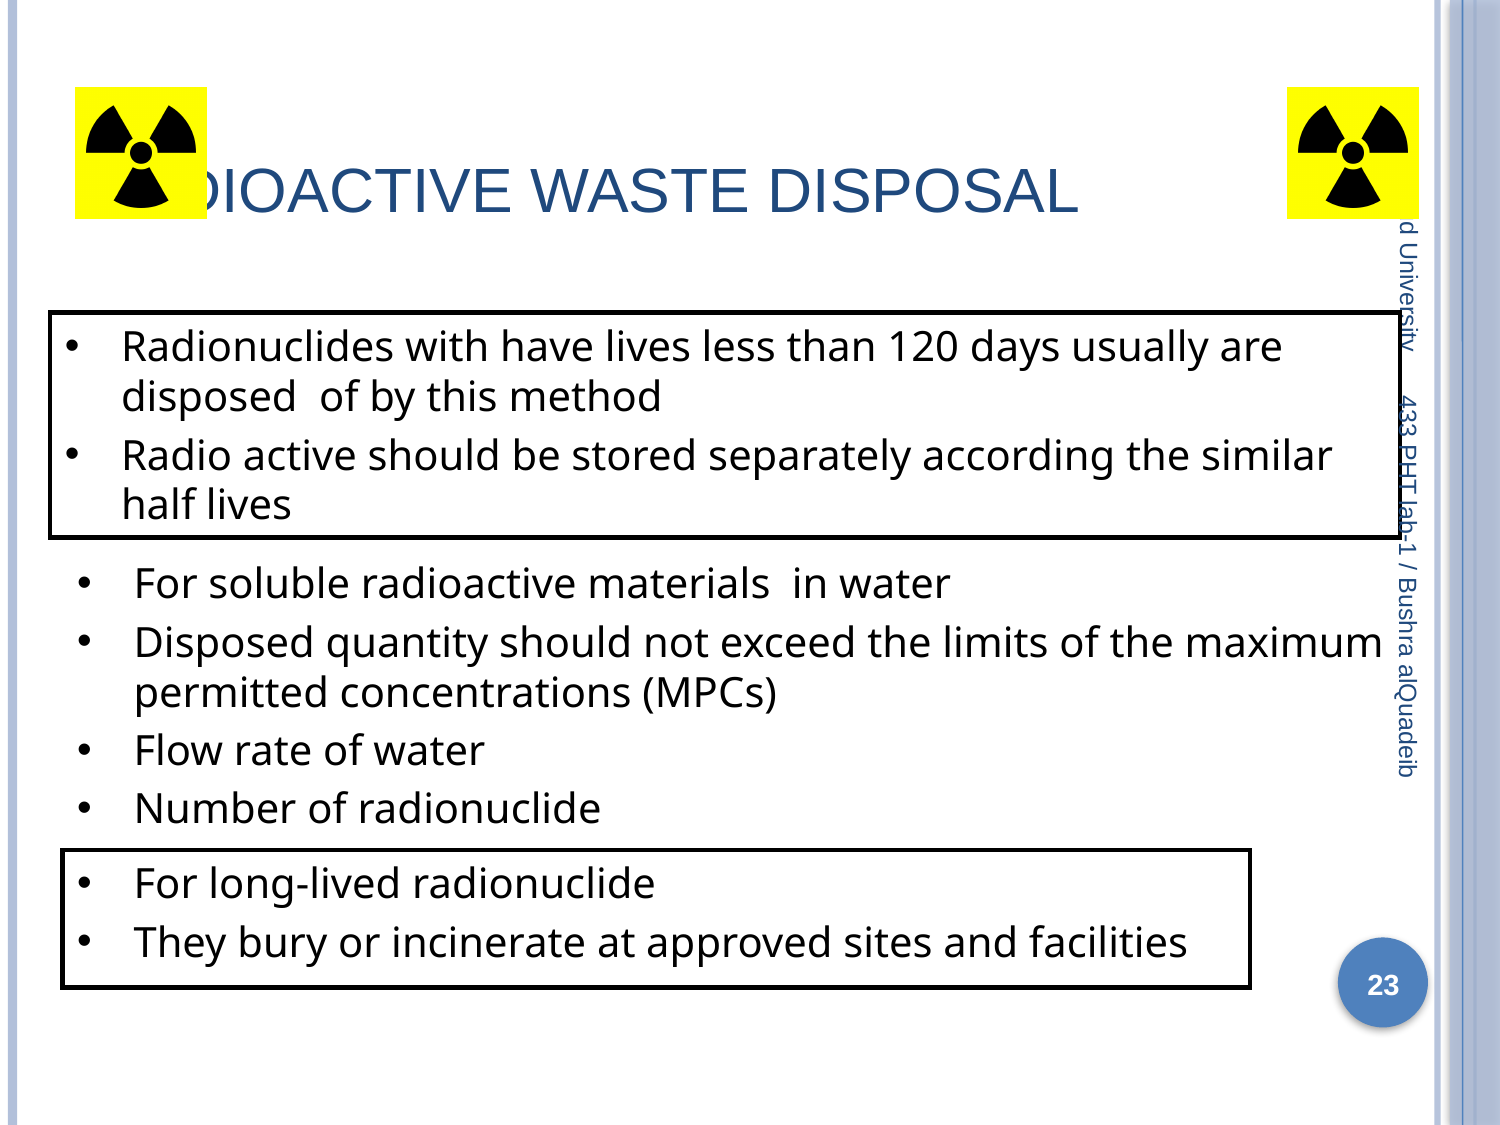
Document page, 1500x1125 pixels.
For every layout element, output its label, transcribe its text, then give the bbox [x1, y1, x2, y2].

picture [74, 86, 207, 220]
text_box For long-lived radionuclide They bury or incinerate at approved sites and facilities [62, 849, 1250, 988]
text_box For soluble radioactive materials in water Disposed quantity should not exceed the limits of the maximum permitted concentrations (MPCs) Flow rate of water Number of radionuclide [62, 549, 1379, 850]
footer 433 PHT lab-1 / Bushra alQuadeib [1379, 380, 1440, 906]
slide_number 23 [1333, 940, 1434, 1027]
picture [1286, 86, 1420, 220]
title Radioactive waste disposal [75, 45, 1300, 233]
slide_number King Saud University [1378, 43, 1442, 374]
text_box Radionuclides with have lives less than 120 days usually are disposed of by this method Radio active should be stored separately according the similar half lives [49, 312, 1400, 538]
